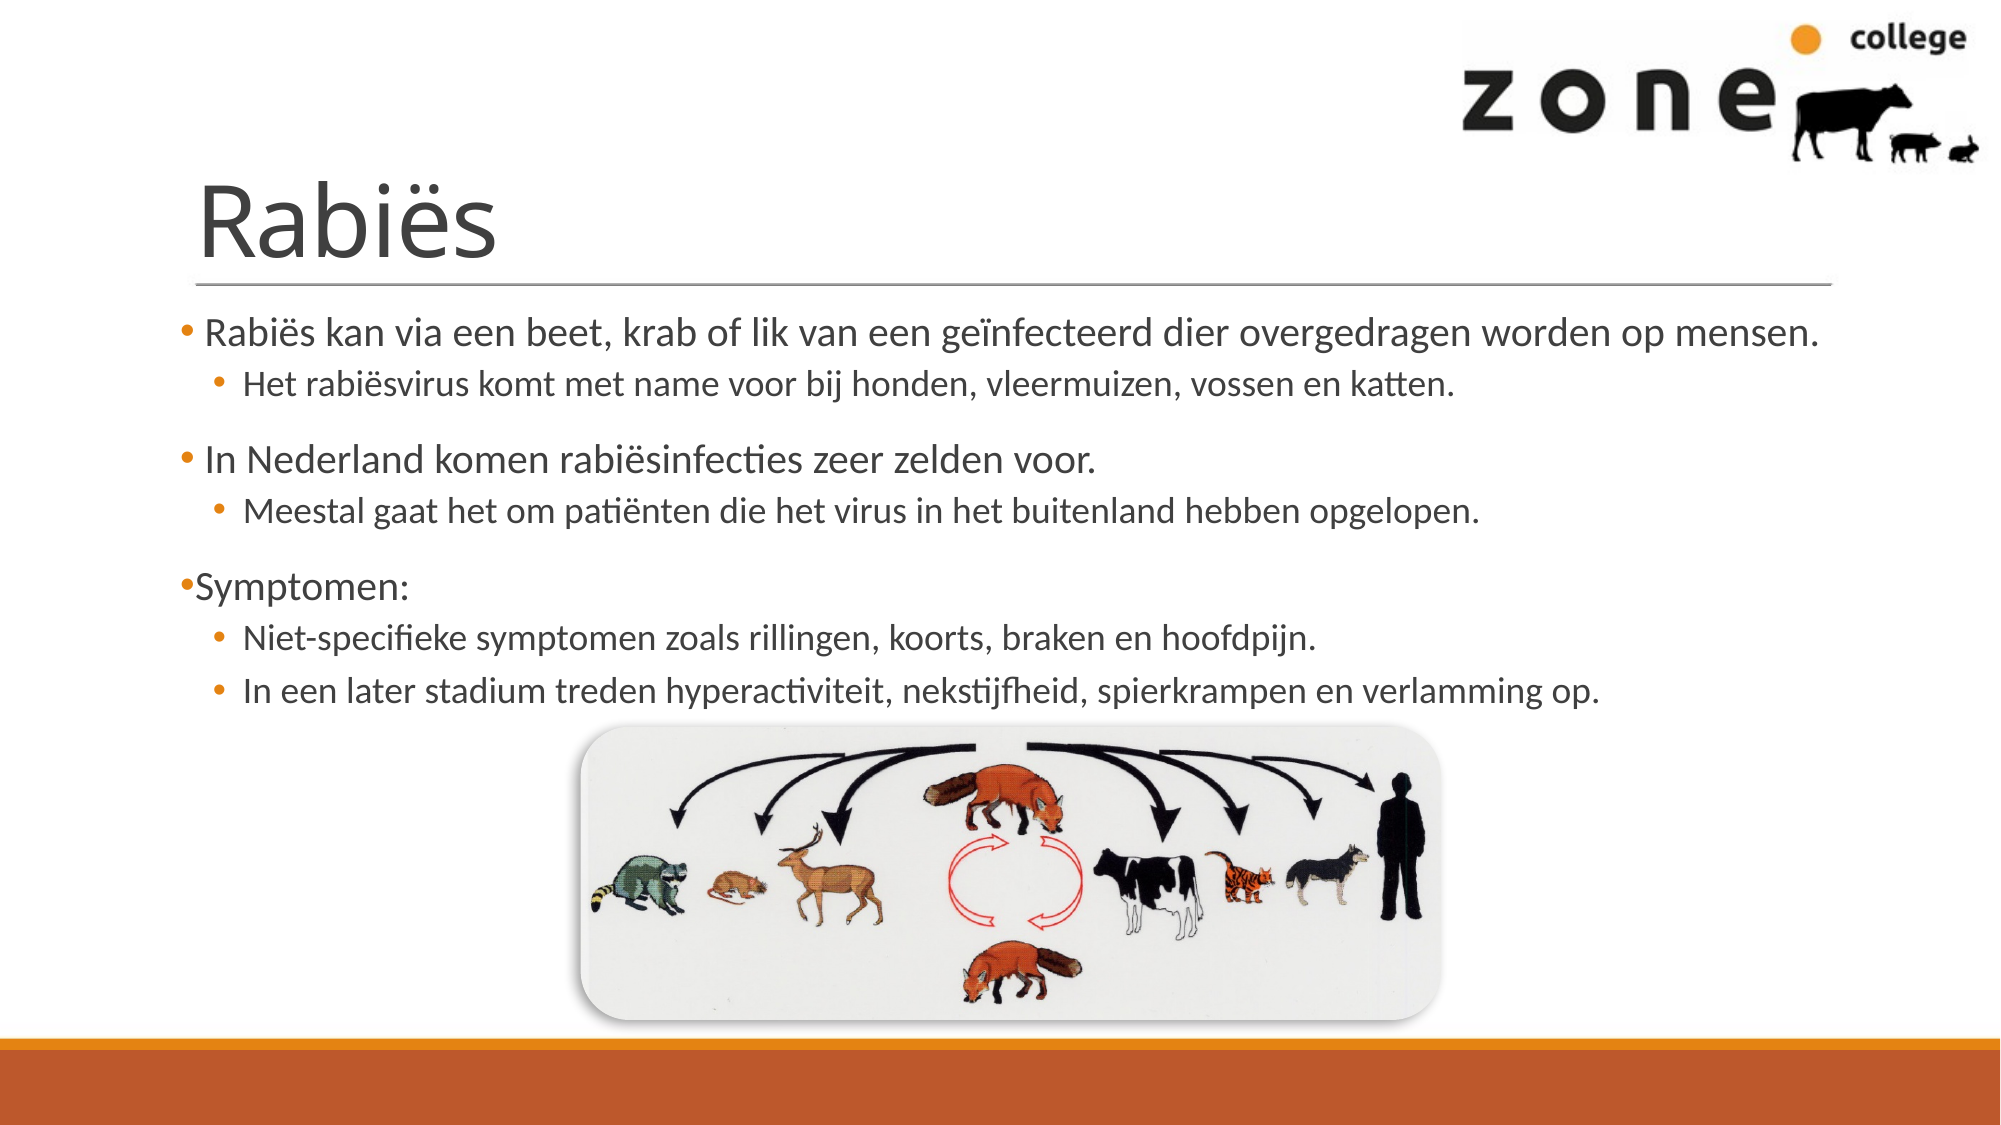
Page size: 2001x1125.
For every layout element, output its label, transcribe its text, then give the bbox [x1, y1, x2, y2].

list Rabiës kan via een beet, krab of lik van een geïnfecteerd dier overgedragen worden op mensen. Het rabiësvirus komt met name voor bij honden, vleermuizen, vossen en katten. In Nederland komen rabiësinfecties zeer zelden voor. Meestal gaat het om patiënten die het virus in het buitenland hebben opgelopen. Symptomen: Niet-specifieke symptomen zoals rillingen, koorts, braken en hoofdpijn. In een later stadium treden hyperactiviteit, nekstijfheid, spierkrampen en verlamming op. [180, 302, 1901, 1020]
picture [0, 0, 2001, 1125]
title Rabiës [180, 47, 1830, 285]
